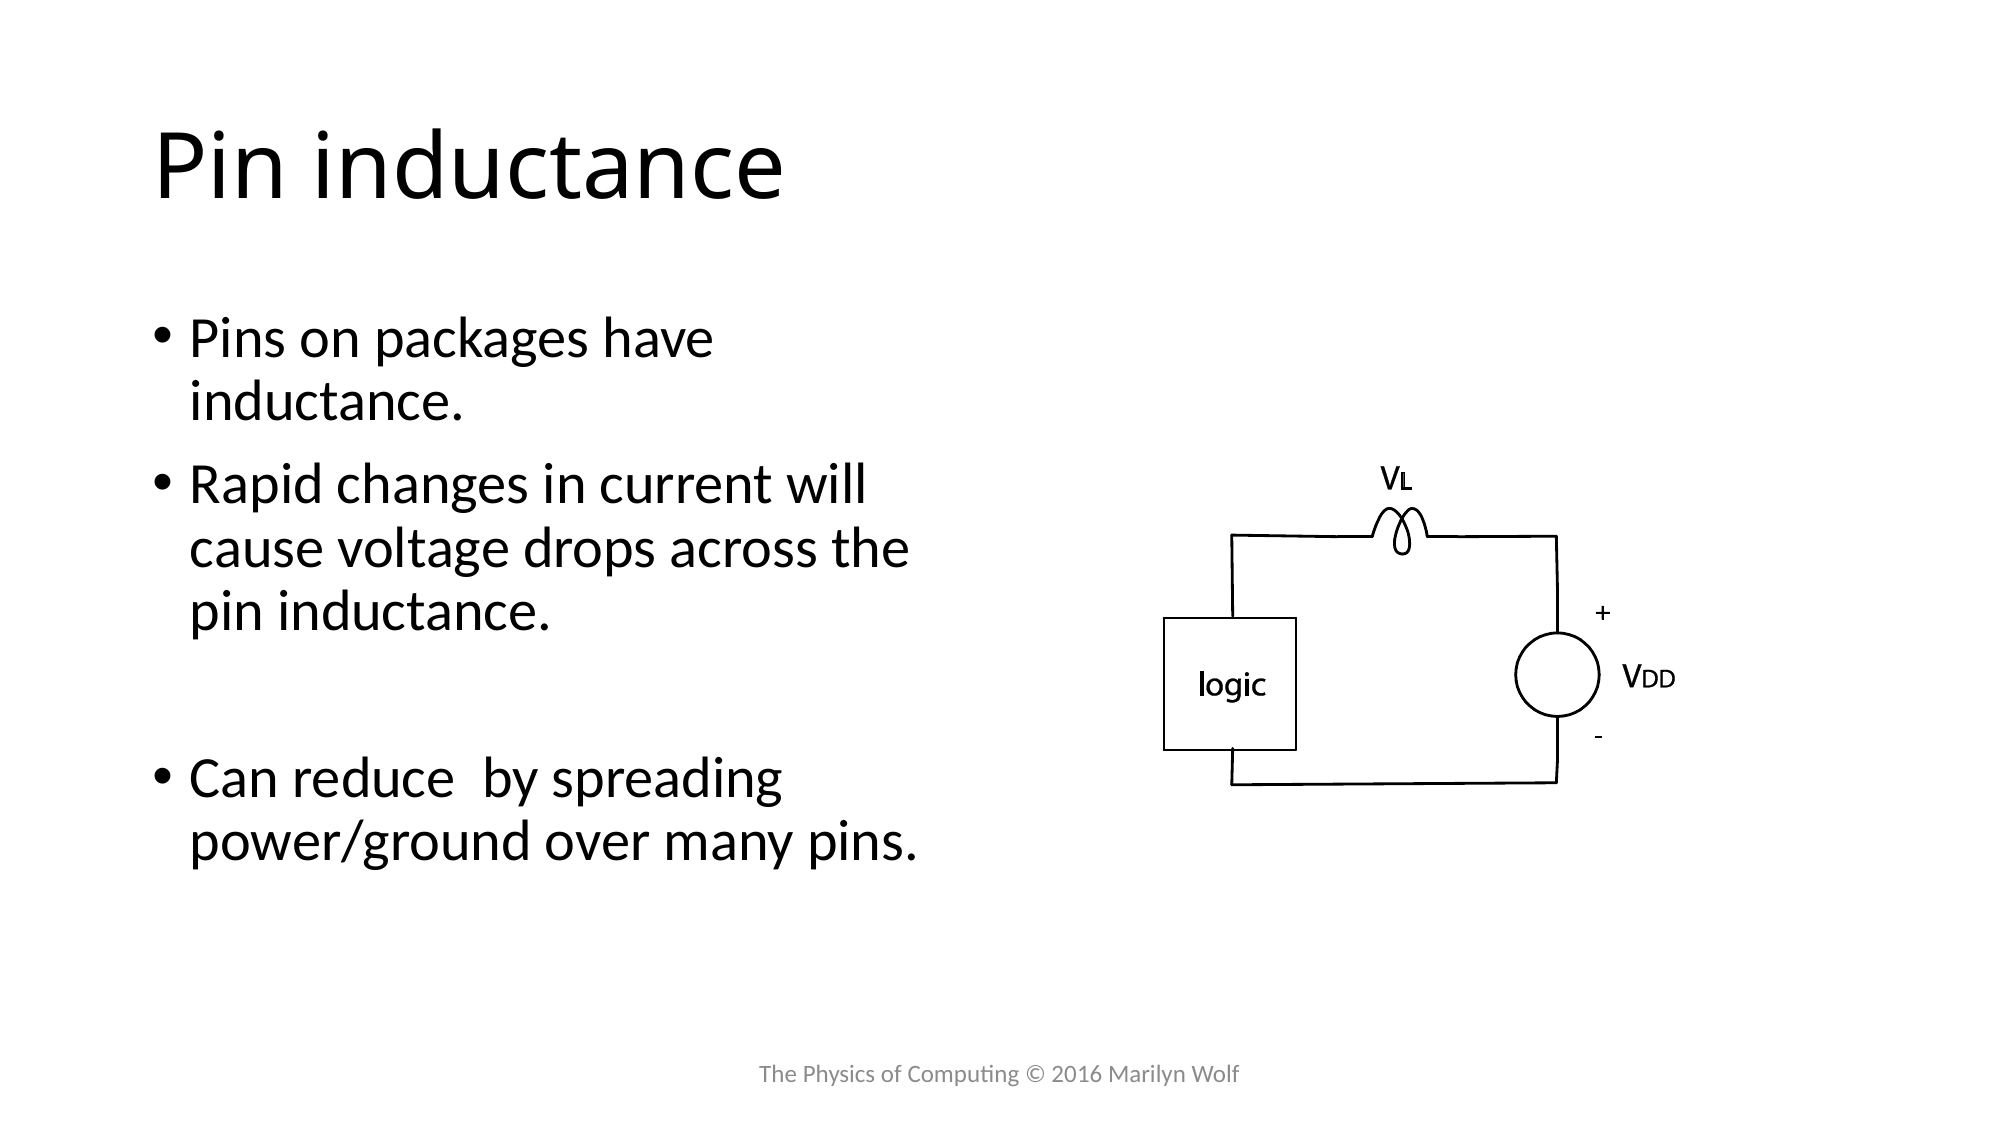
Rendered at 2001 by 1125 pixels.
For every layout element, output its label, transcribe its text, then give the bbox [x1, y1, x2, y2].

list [1162, 458, 1679, 787]
footer The Physics of Computing © 2016 Marilyn Wolf [662, 1042, 1338, 1103]
title Pin inductance [137, 59, 1863, 278]
